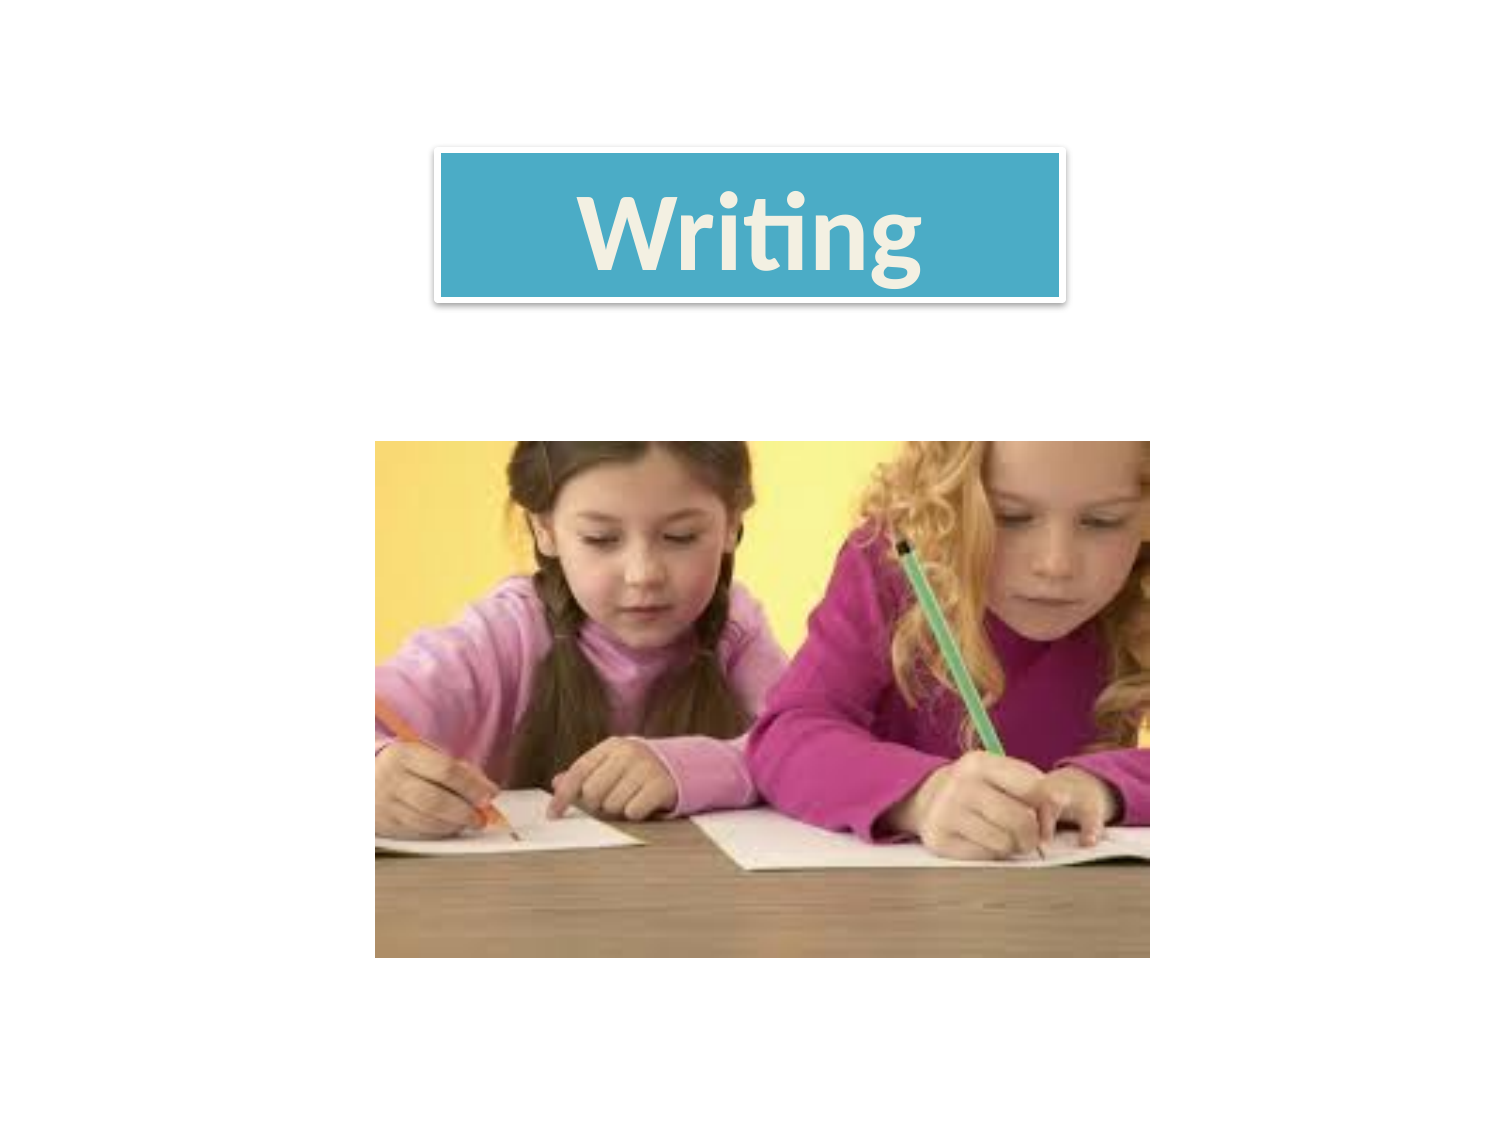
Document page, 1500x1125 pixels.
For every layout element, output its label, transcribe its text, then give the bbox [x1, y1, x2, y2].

text_box Writing [434, 147, 1066, 303]
picture [374, 441, 1151, 958]
